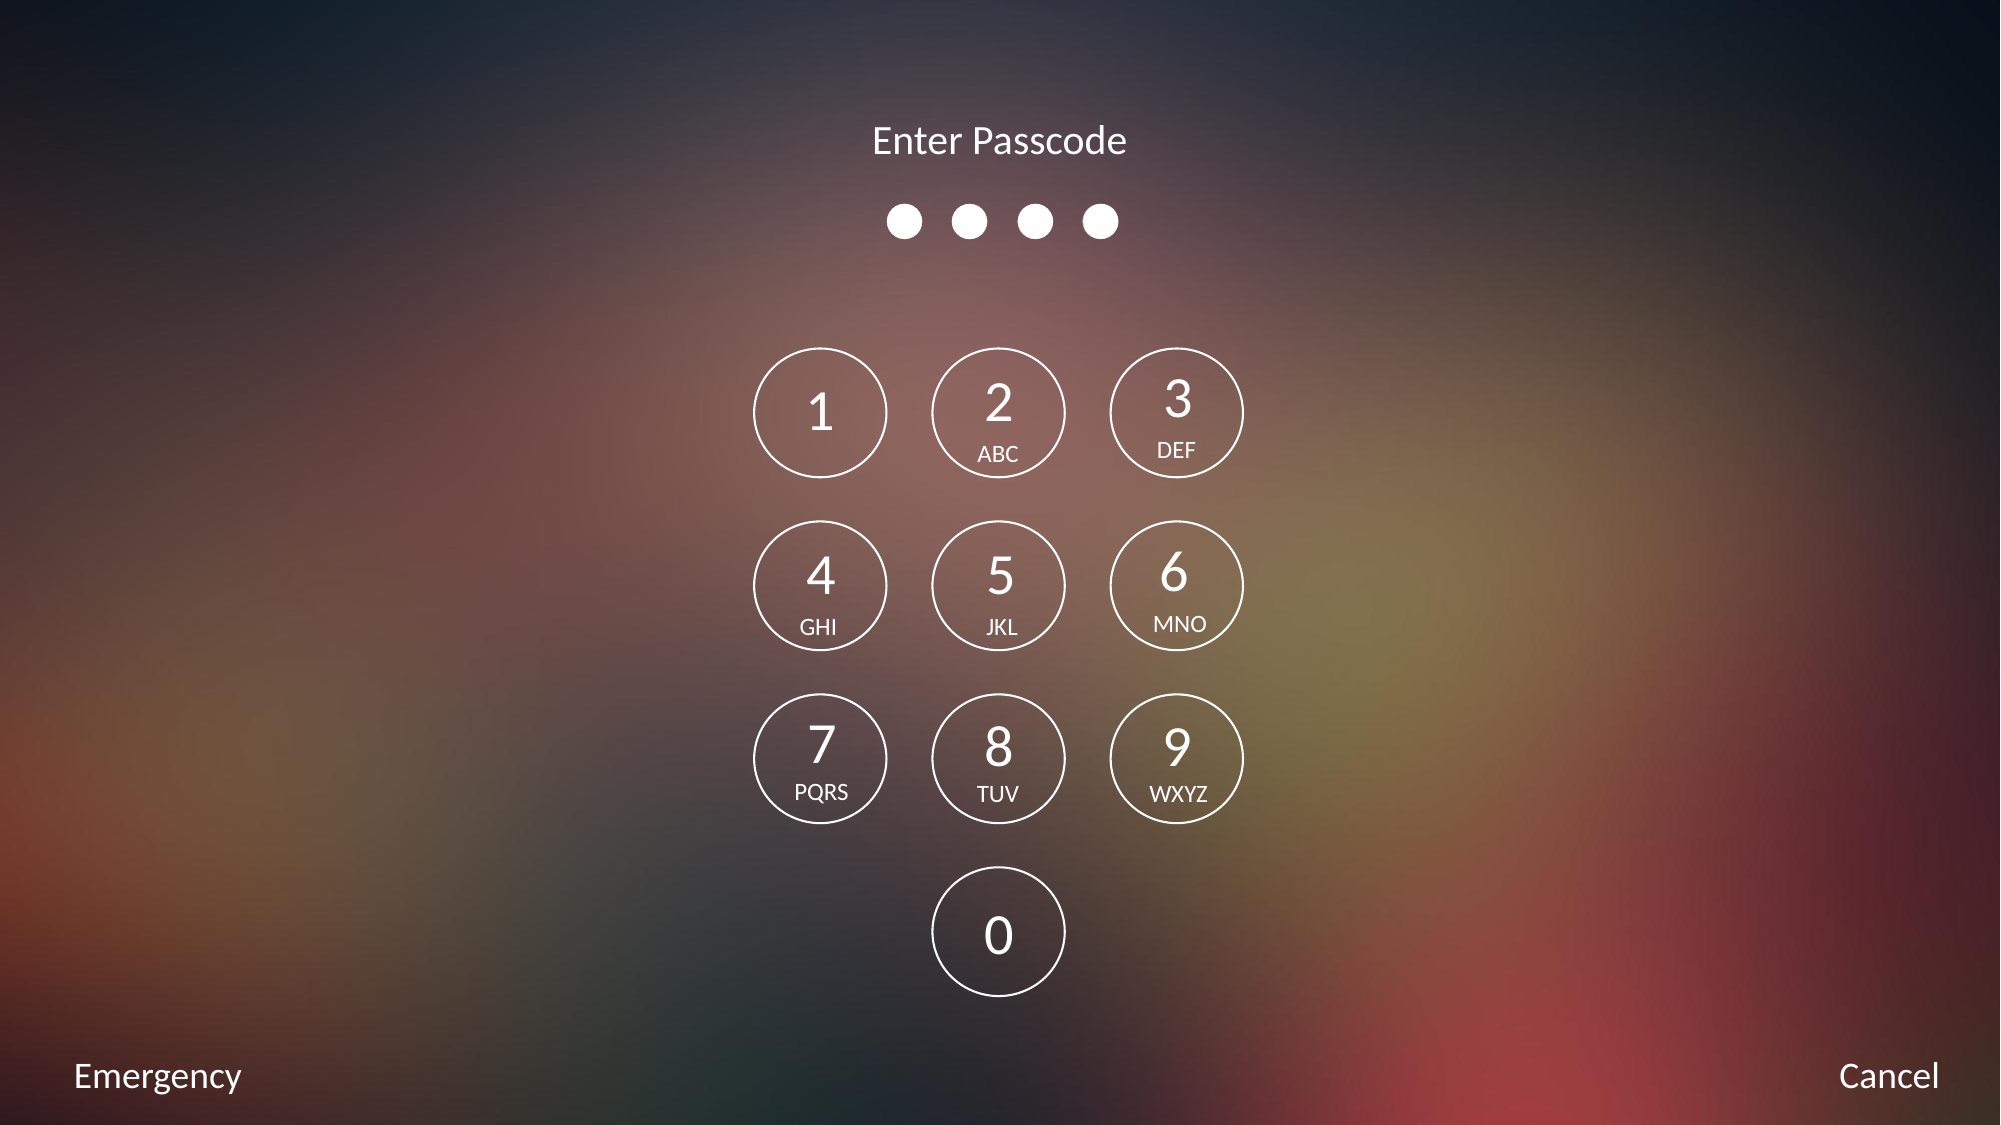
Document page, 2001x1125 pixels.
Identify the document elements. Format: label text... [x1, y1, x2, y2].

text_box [754, 521, 887, 651]
picture [0, 0, 2000, 1125]
text_box [965, 347, 1032, 356]
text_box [932, 694, 1065, 824]
text_box 2 ABC [956, 356, 1034, 476]
text_box [931, 362, 956, 464]
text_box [1110, 521, 1243, 651]
text_box [1016, 202, 1055, 241]
text_box Cancel [1824, 1043, 1956, 1104]
text_box [885, 202, 924, 241]
text_box [965, 520, 1032, 529]
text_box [754, 348, 887, 478]
text_box Emergency [59, 1043, 257, 1104]
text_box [1110, 694, 1243, 824]
text_box [1034, 357, 1066, 469]
text_box [1082, 202, 1120, 241]
text_box [931, 866, 1066, 998]
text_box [754, 694, 887, 824]
text_box Enter Passcode [857, 105, 1143, 171]
text_box 5 JKL [958, 529, 1033, 649]
text_box [1033, 529, 1066, 642]
text_box 0 [970, 888, 1030, 974]
text_box [950, 202, 989, 241]
text_box [931, 533, 958, 638]
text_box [1110, 348, 1243, 478]
